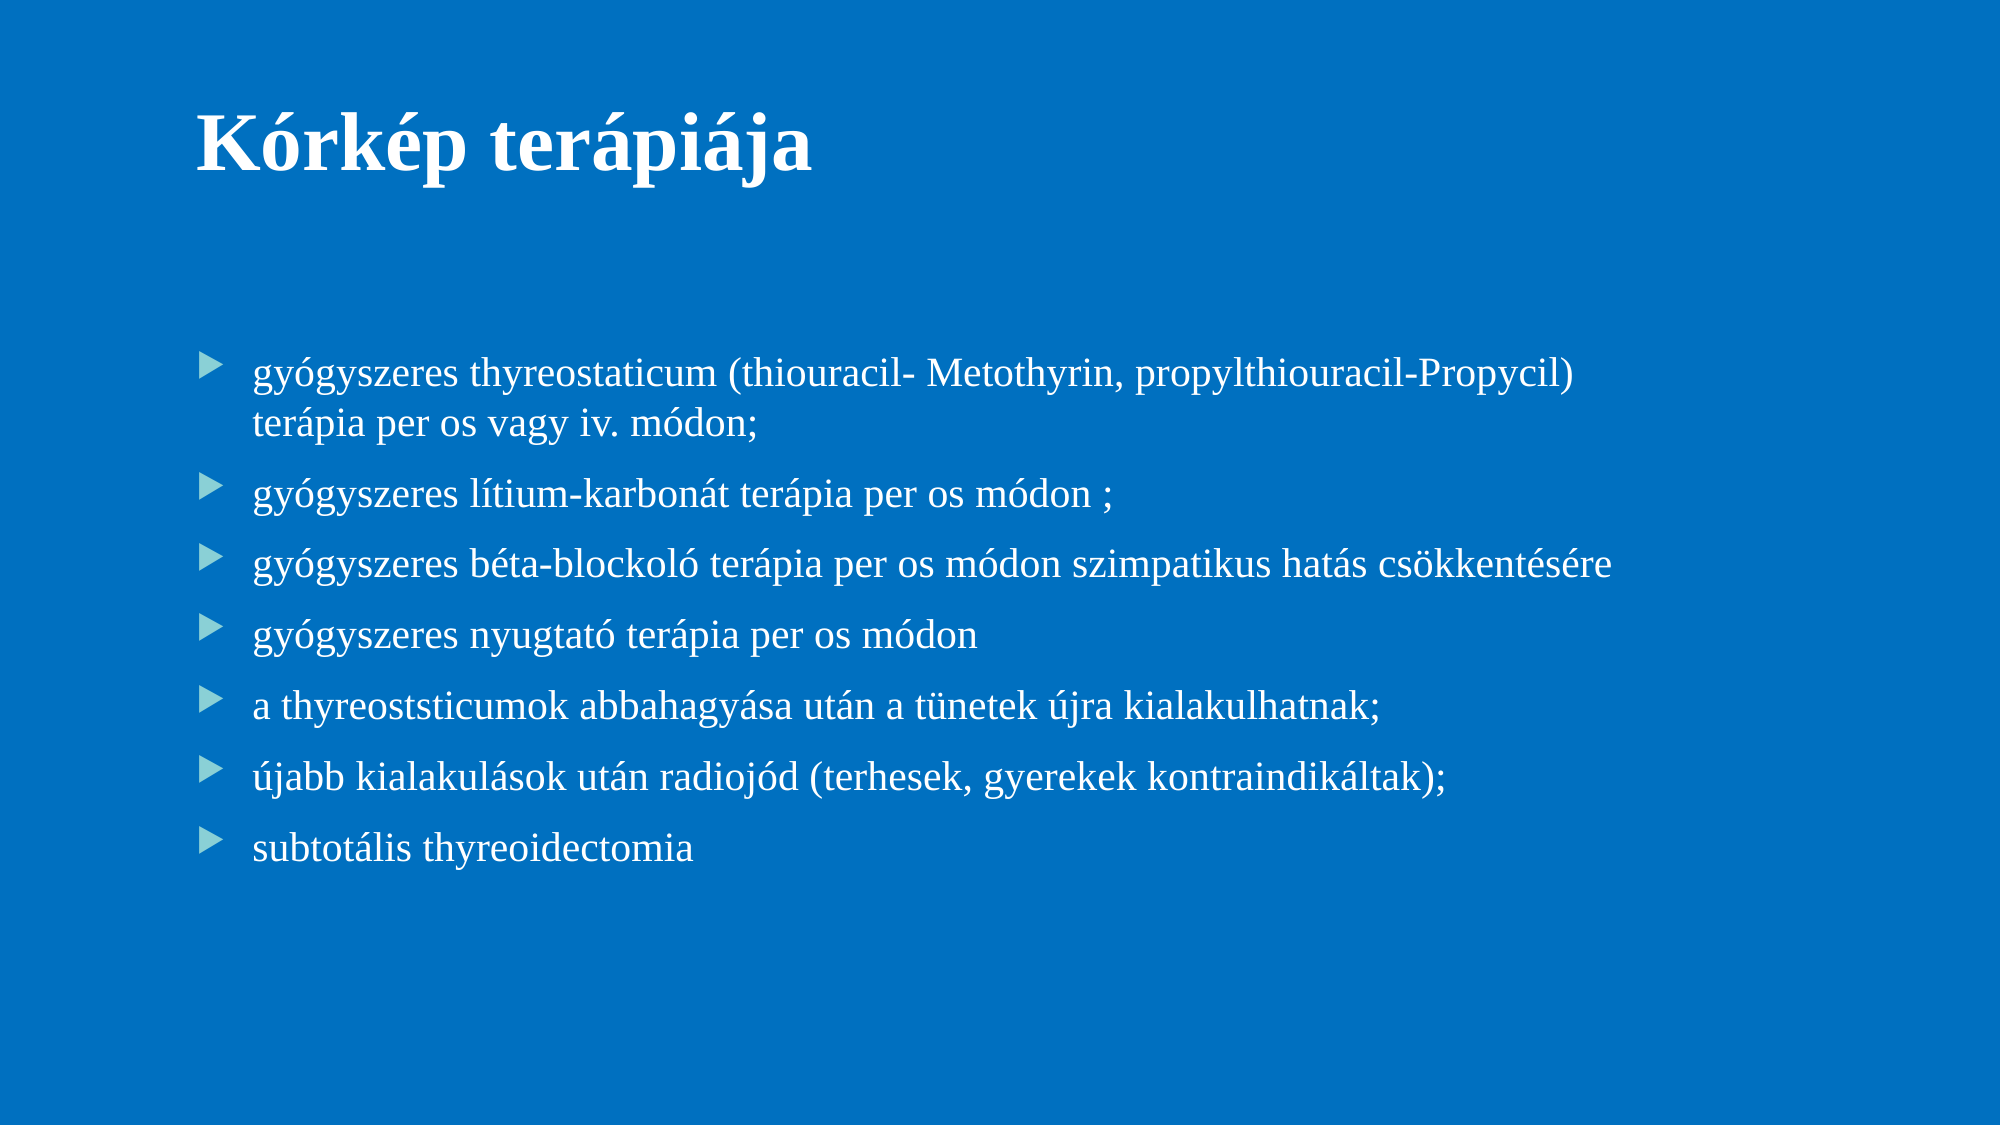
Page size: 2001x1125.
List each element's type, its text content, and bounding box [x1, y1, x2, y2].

list gyógyszeres thyreostaticum (thiouracil- Metothyrin, propylthiouracil-Propycil) terápia per os vagy iv. módon; gyógyszeres lítium-karbonát terápia per os módon ; gyógyszeres béta-blockoló terápia per os módon szimpatikus hatás csökkentésére gyógyszeres nyugtató terápia per os módon a thyreoststicumok abbahagyása után a tünetek újra kialakulhatnak; újabb kialakulások után radiojód (terhesek, gyerekek kontraindikáltak); subtotális thyreoidectomia [181, 336, 1649, 1025]
title Kórkép terápiája [181, 79, 1531, 253]
